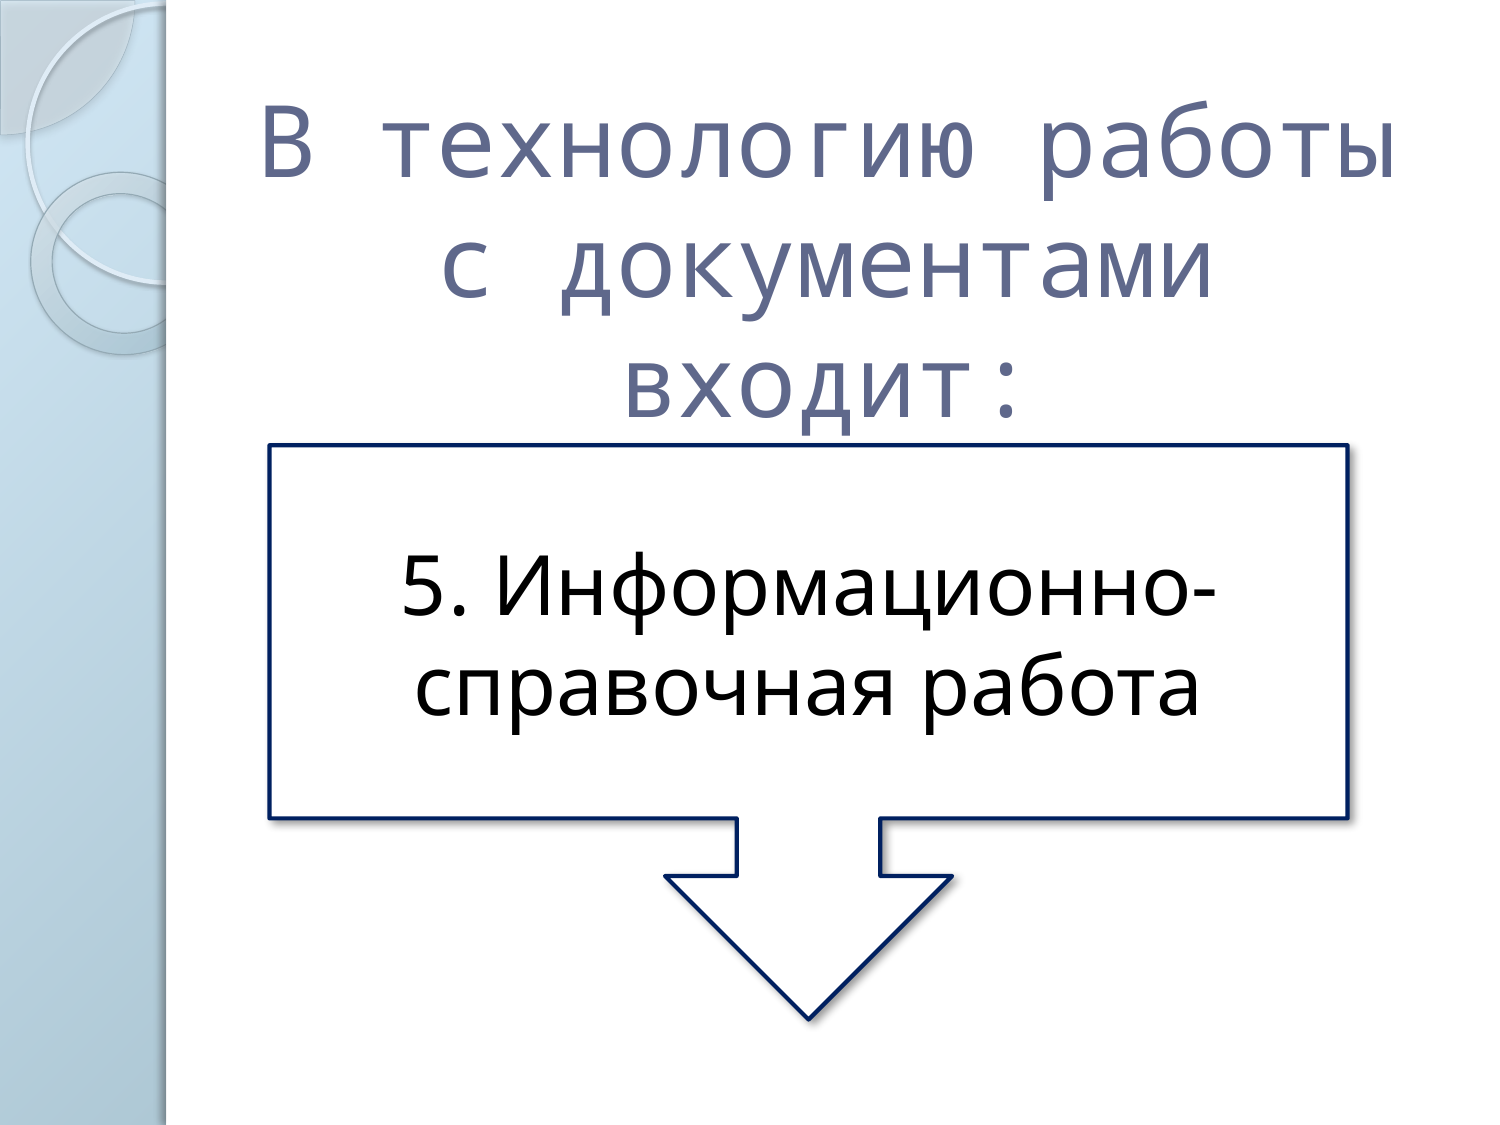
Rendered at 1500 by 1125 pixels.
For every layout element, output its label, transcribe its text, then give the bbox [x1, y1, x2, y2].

title В технологию работы с документами входит: [187, 140, 1466, 375]
text_box 5. Информационно-справочная работа [267, 443, 1350, 1022]
